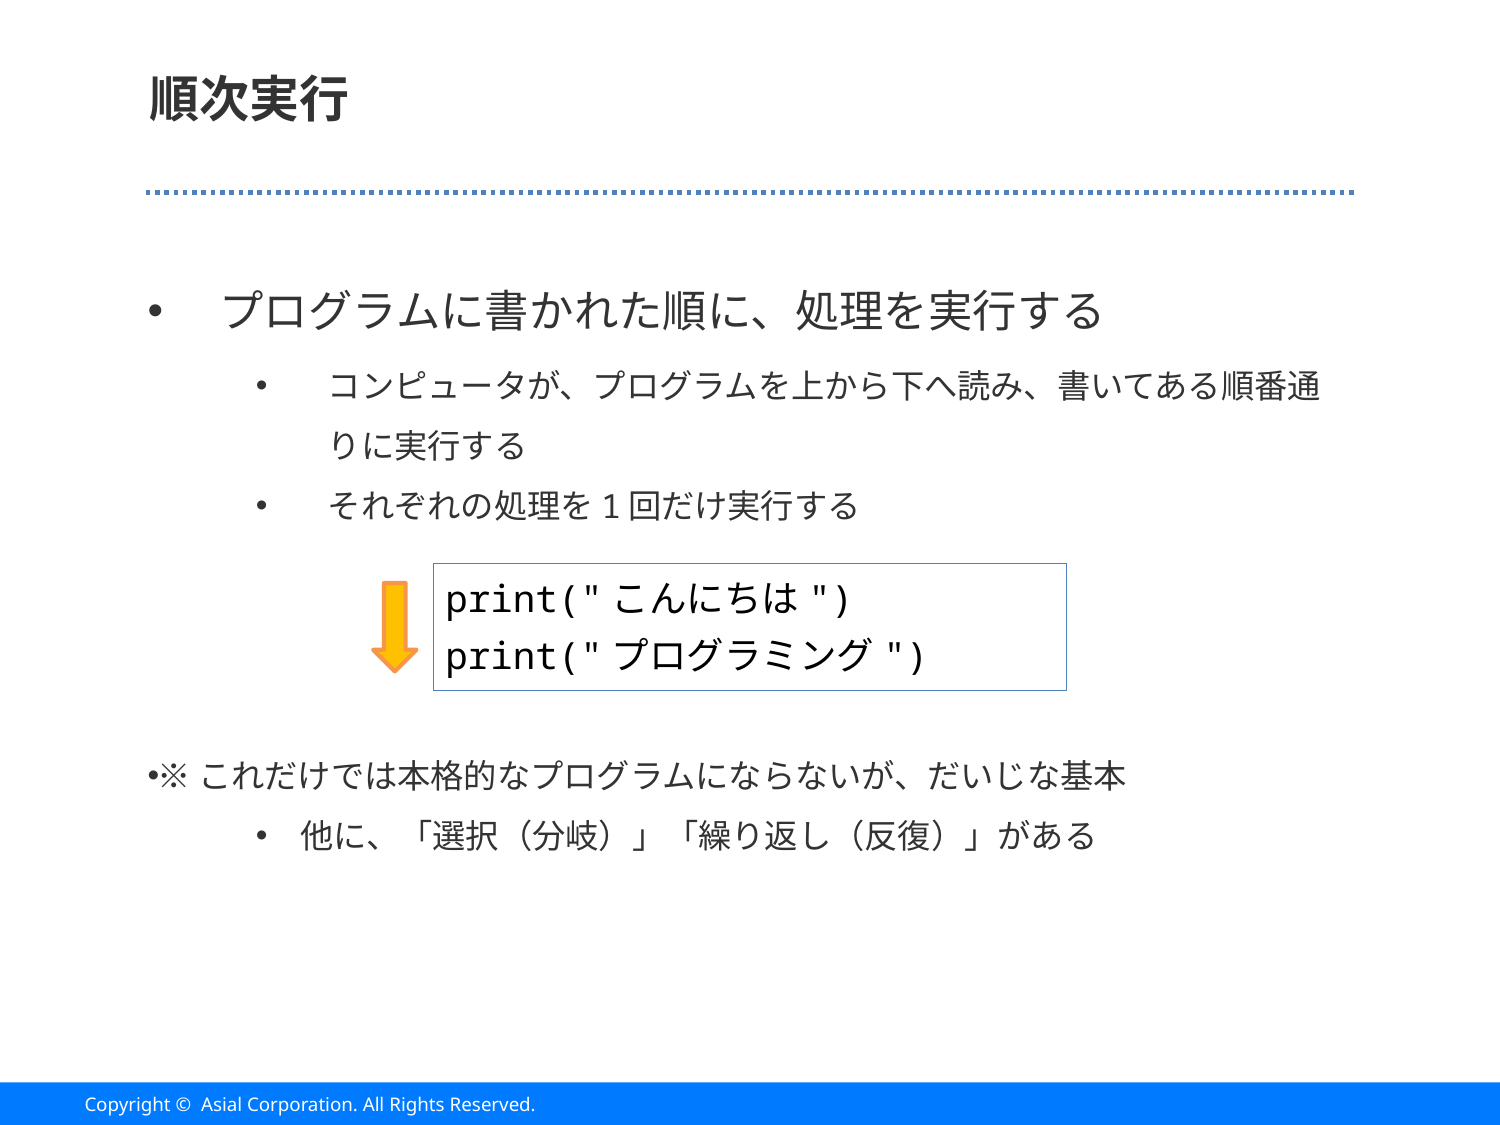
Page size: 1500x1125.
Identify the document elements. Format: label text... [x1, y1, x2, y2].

list プログラムに書かれた順に、処理を実行する コンピュータが、プログラムを上から下へ読み、書いてある順番通りに実行する それぞれの処理を1回だけ実行する ※これだけでは本格的なプログラムにならないが、だいじな基本 他に、「選択（分岐）」「繰り返し（反復）」がある [147, 283, 1353, 858]
text_box print("こんにちは") print("プログラミング") [433, 563, 1067, 691]
text_box [371, 580, 419, 674]
title 順次実行 [134, 0, 1340, 195]
